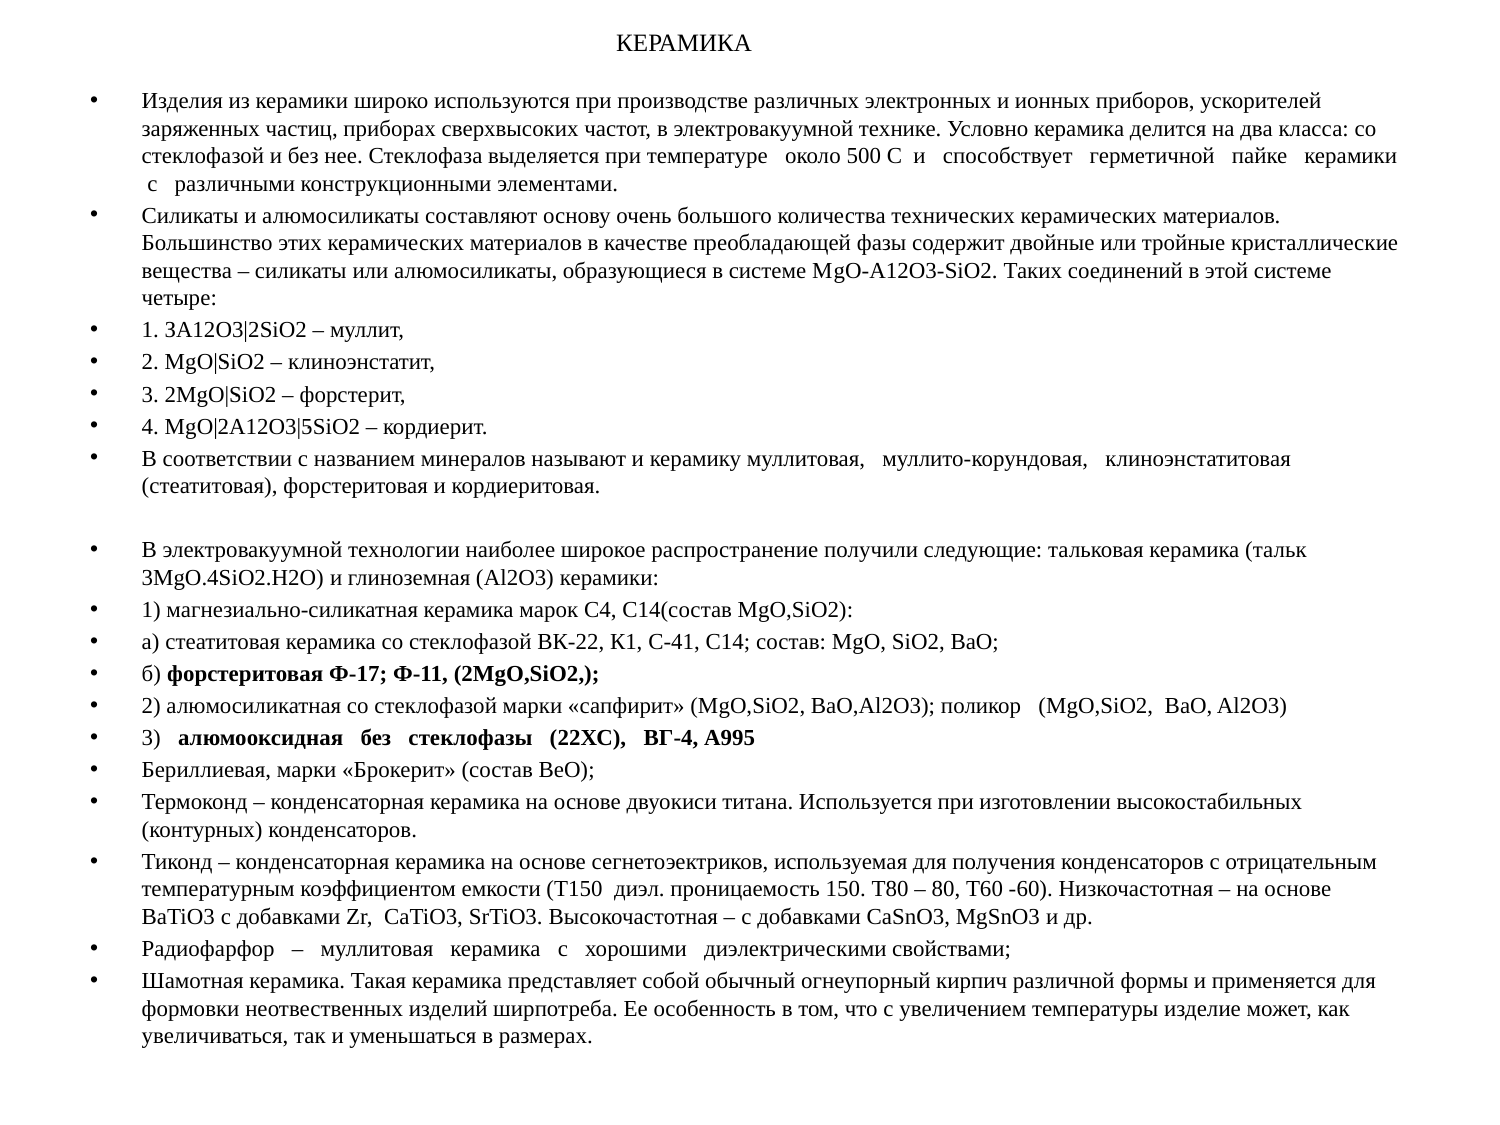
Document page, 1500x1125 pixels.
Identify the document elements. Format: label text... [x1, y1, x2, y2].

title КЕРАМИКА [75, 19, 1294, 65]
list Изделия из керамики широко используются при производстве различных электронных и ионных приборов, ускорителей заряженных частиц, приборах сверхвысоких частот, в электровакуумной технике. Условно керамика делится на два класса: со стеклофазой и без нее. Стеклофаза выделяется при температуре около 500 С и способствует герметичной пайке керамики с различными конструкционными элементами. Силикаты и алюмосиликаты составляют основу очень большого количества технических керамических материалов. Большинство этих керамических материалов в качестве преобладающей фазы содержит двойные или тройные кристаллические вещества – силикаты или алюмосиликаты, образующиеся в системе МgО-А12О3-SiO2. Таких соединений в этой системе четыре: 1. ЗА12О3|ּ2SiO2 – муллит, 2. МgО|ּSiO2 – клиноэнстатит, 3. 2МgО|ּSiO2 – форстерит, 4. МgО|ּ2А12О3|ּ5SiO2 – кордиерит. В соответствии с названием минералов называют и керамику муллитовая, муллито-корундовая, клиноэнстатитовая (стеатитовая), форстеритовая и кордиеритовая. В электровакуумной технологии наиболее широкое распространение получили следующие: тальковая керамика (тальк 3MgO.4SiO2.H2O) и глиноземная (Al2O3) керамики: 1) магнезиально-силикатная керамика марок С4, С14(состав MgO,SiO2): а) стеатитовая керамика со стеклофазой ВК-22, К1, С-41, С14; состав: MgO, SiO2, BaO; б) форстеритовая Ф-17; Ф-11, (2MgO,SiO2,); 2) алюмосиликатная со стеклофазой марки «сапфирит» (MgO,SiO2, BaO,Al2O3); поликор (MgO,SiO2, BaO, Al2O3) 3) алюмооксидная без стеклофазы (22ХС), ВГ-4, А995 Бериллиевая, марки «Брокерит» (состав BeO); Термоконд – конденсаторная керамика на основе двуокиси титана. Используется при изготовлении высокостабильных (контурных) конденсаторов. Тиконд – конденсаторная керамика на основе сегнетоэектриков, используемая для получения конденсаторов с отрицательным температурным коэффициентом емкости (Т150 диэл. проницаемость 150. Т80 – 80, Т60 -60). Низкочастотная – на основе BaTiO3 с добавками Zr, CaTiO3, SrTiO3. Высокочастотная – c добавками CaSnO3, MgSnO3 и др. Радиофарфор – муллитовая керамика с хорошими диэлектрическими свойствами; Шамотная керамика. Такая керамика представляет собой обычный огнеупорный кирпич различной формы и применяется для формовки неотвественных изделий ширпотреба. Ее особенность в том, что с увеличением температуры изделие может, как увеличиваться, так и уменьшаться в размерах. [75, 78, 1425, 1059]
